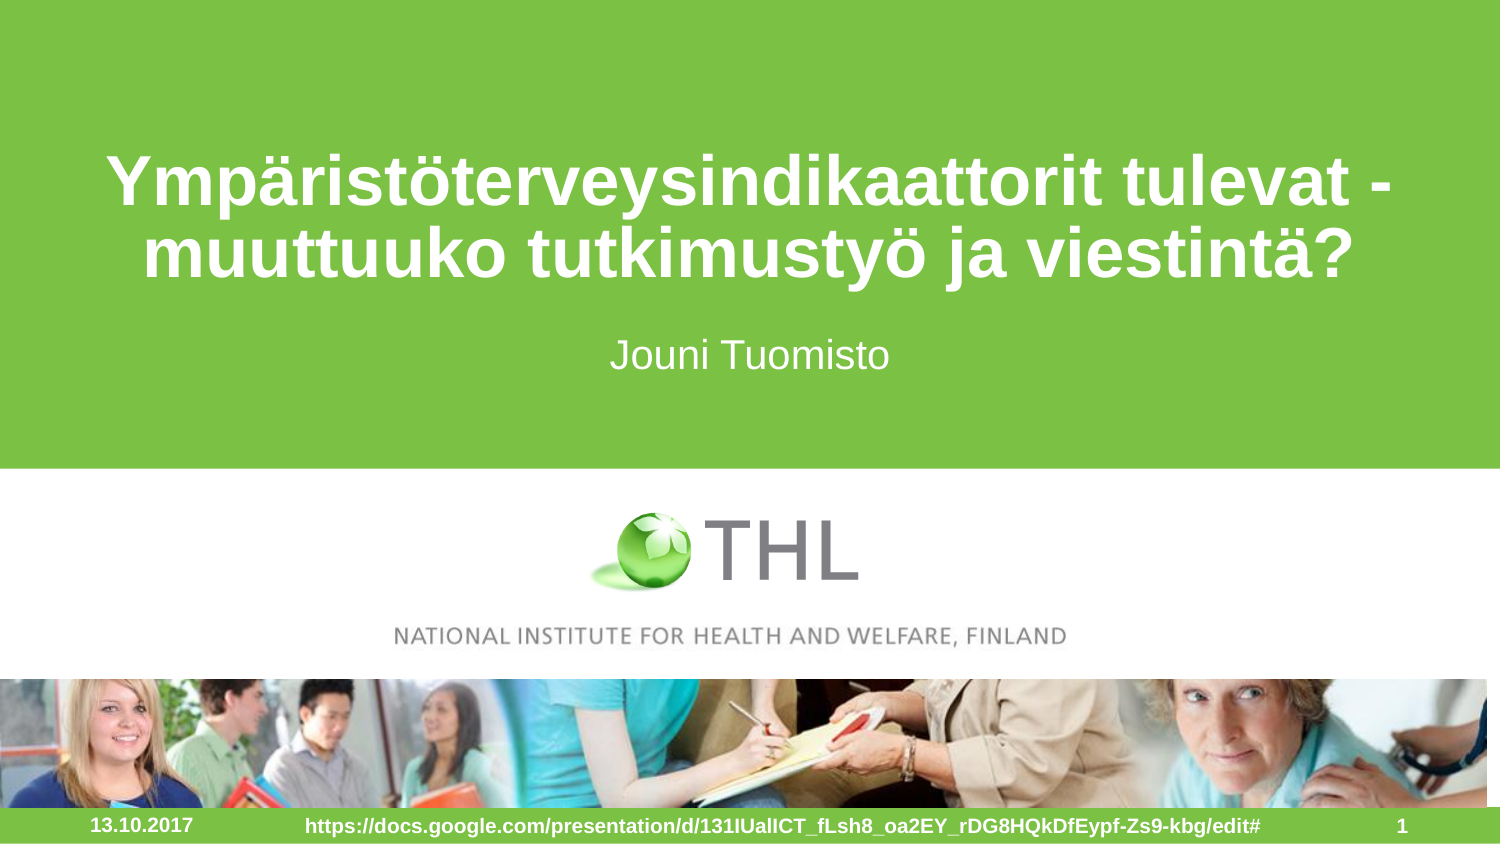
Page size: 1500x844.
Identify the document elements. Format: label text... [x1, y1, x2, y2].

picture [562, 483, 887, 617]
picture [362, 618, 1112, 656]
subtitle Jouni Tuomisto [76, 323, 1424, 441]
title Ympäristöterveysindikaattorit tulevat - muuttuuko tutkimustyö ja viestintä? [76, 140, 1424, 300]
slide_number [75, 816, 226, 839]
slide_number ‹#› [1339, 816, 1424, 839]
picture [0, 678, 1487, 808]
footer https://docs.google.com/presentation/d/131IUalICT_fLsh8_oa2EY_rDG8HQkDfEypf-Zs9-kbg/edit# [226, 816, 1339, 839]
